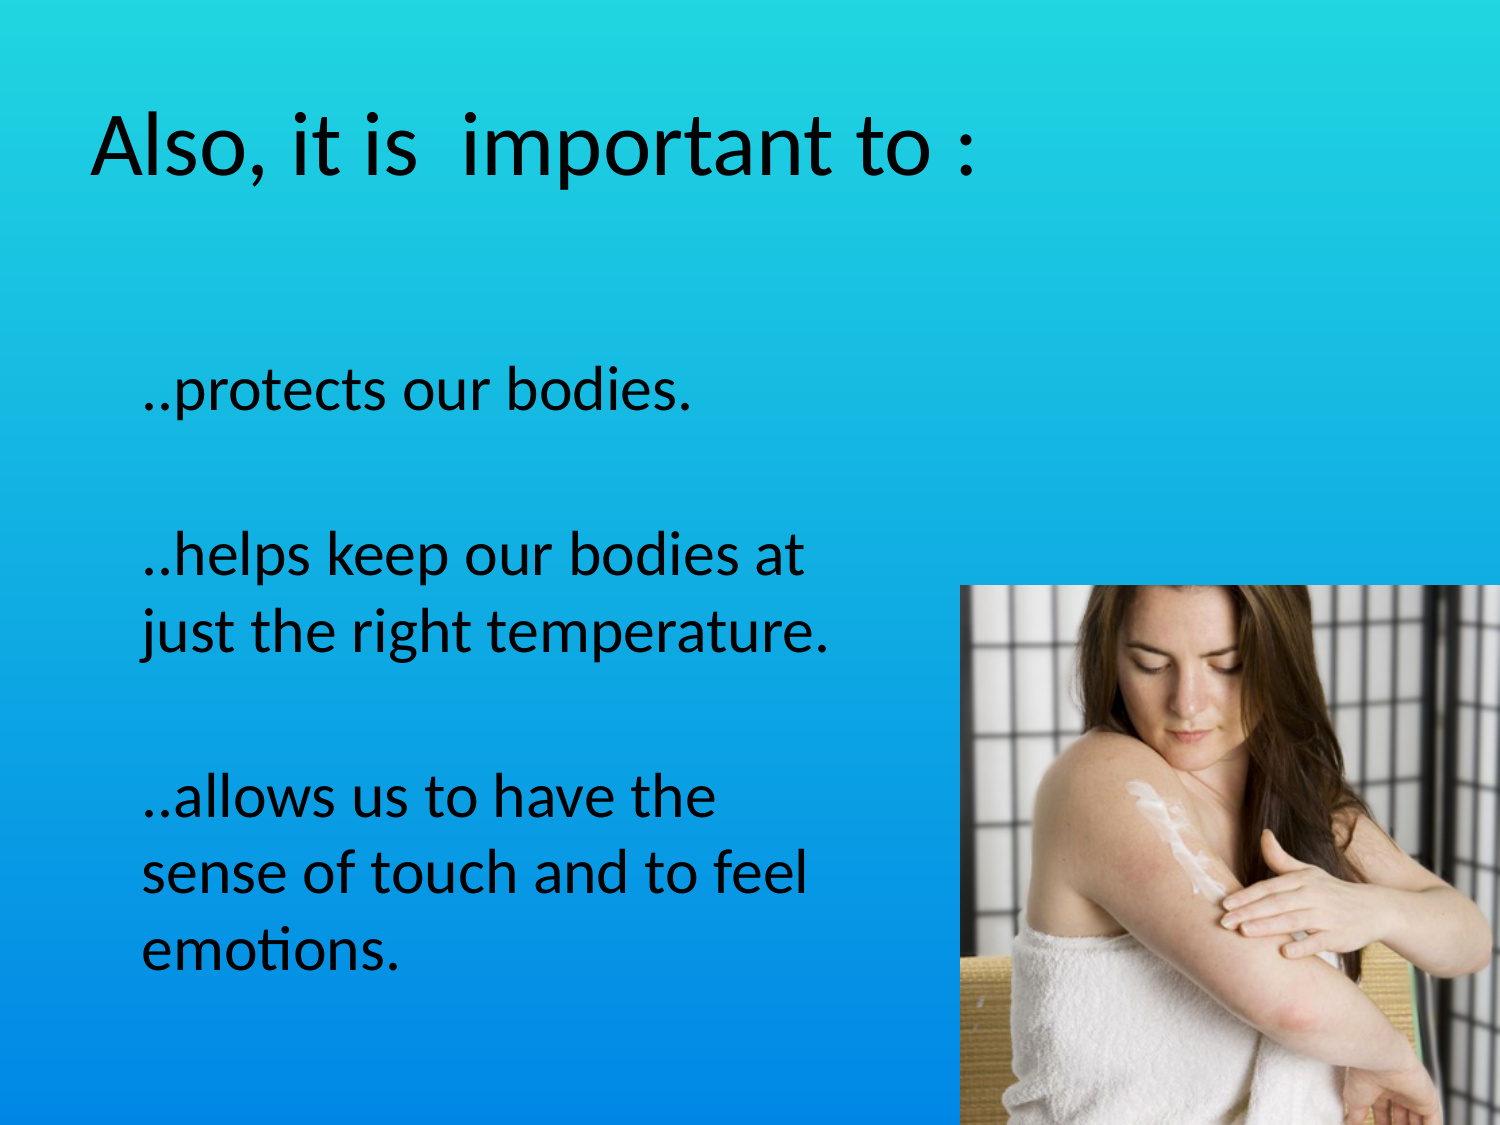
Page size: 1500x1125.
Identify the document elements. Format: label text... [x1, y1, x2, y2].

title Also, it is important to : [74, 44, 1426, 233]
picture [960, 586, 1500, 1125]
list ..protects our bodies. ..helps keep our bodies at just the right temperature. ..allows us to have the sense of touch and to feel emotions. [74, 262, 868, 1006]
